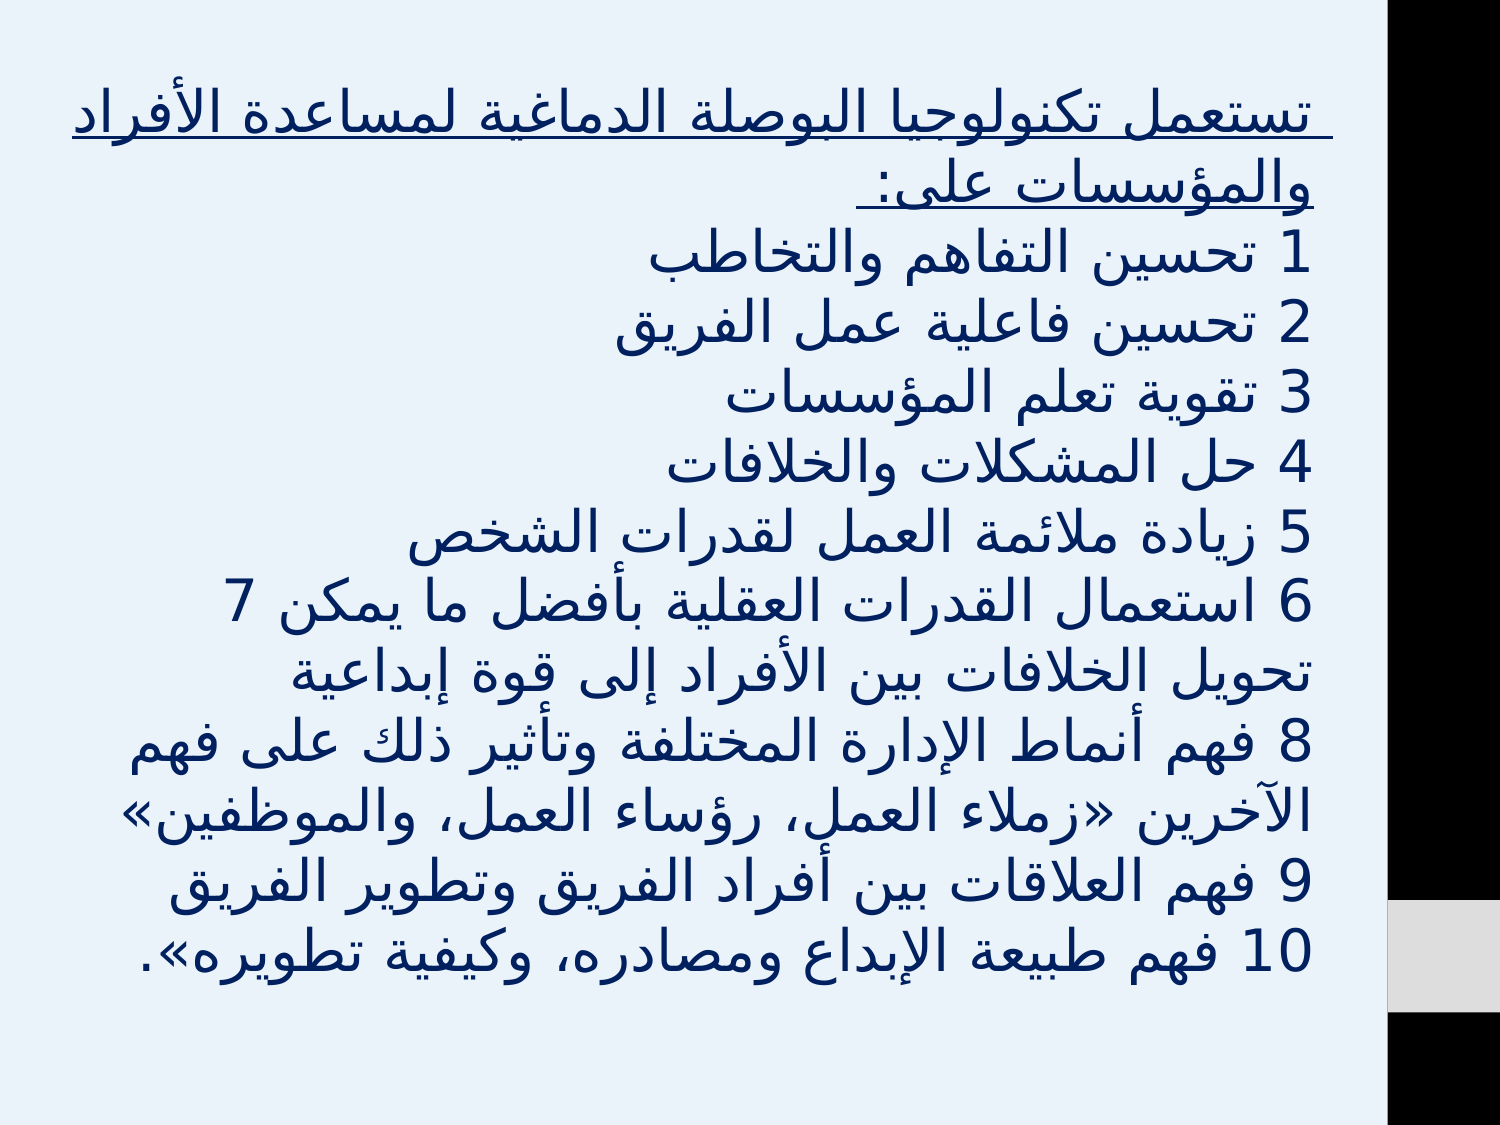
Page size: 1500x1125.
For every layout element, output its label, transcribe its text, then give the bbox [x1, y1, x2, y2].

text_box تستعمل تكنولوجيا البوصلة الدماغية لمساعدة الأفراد والمؤسسات على: 1 تحسين التفاهم والتخاطب 2 تحسين فاعلية عمل الفريق 3 تقوية تعلم المؤسسات 4 حل المشكلات والخلافات 5 زيادة ملائمة العمل لقدرات الشخص 6 استعمال القدرات العقلية بأفضل ما يمكن 7 تحويل الخلافات بين الأفراد إلى قوة إبداعية 8 فهم أنماط الإدارة المختلفة وتأثير ذلك على فهم الآخرين «زملاء العمل، رؤساء العمل، والموظفين» 9 فهم العلاقات بين أفراد الفريق وتطوير الفريق 10 فهم طبيعة الإبداع ومصادره، وكيفية تطويره». [53, 66, 1329, 991]
